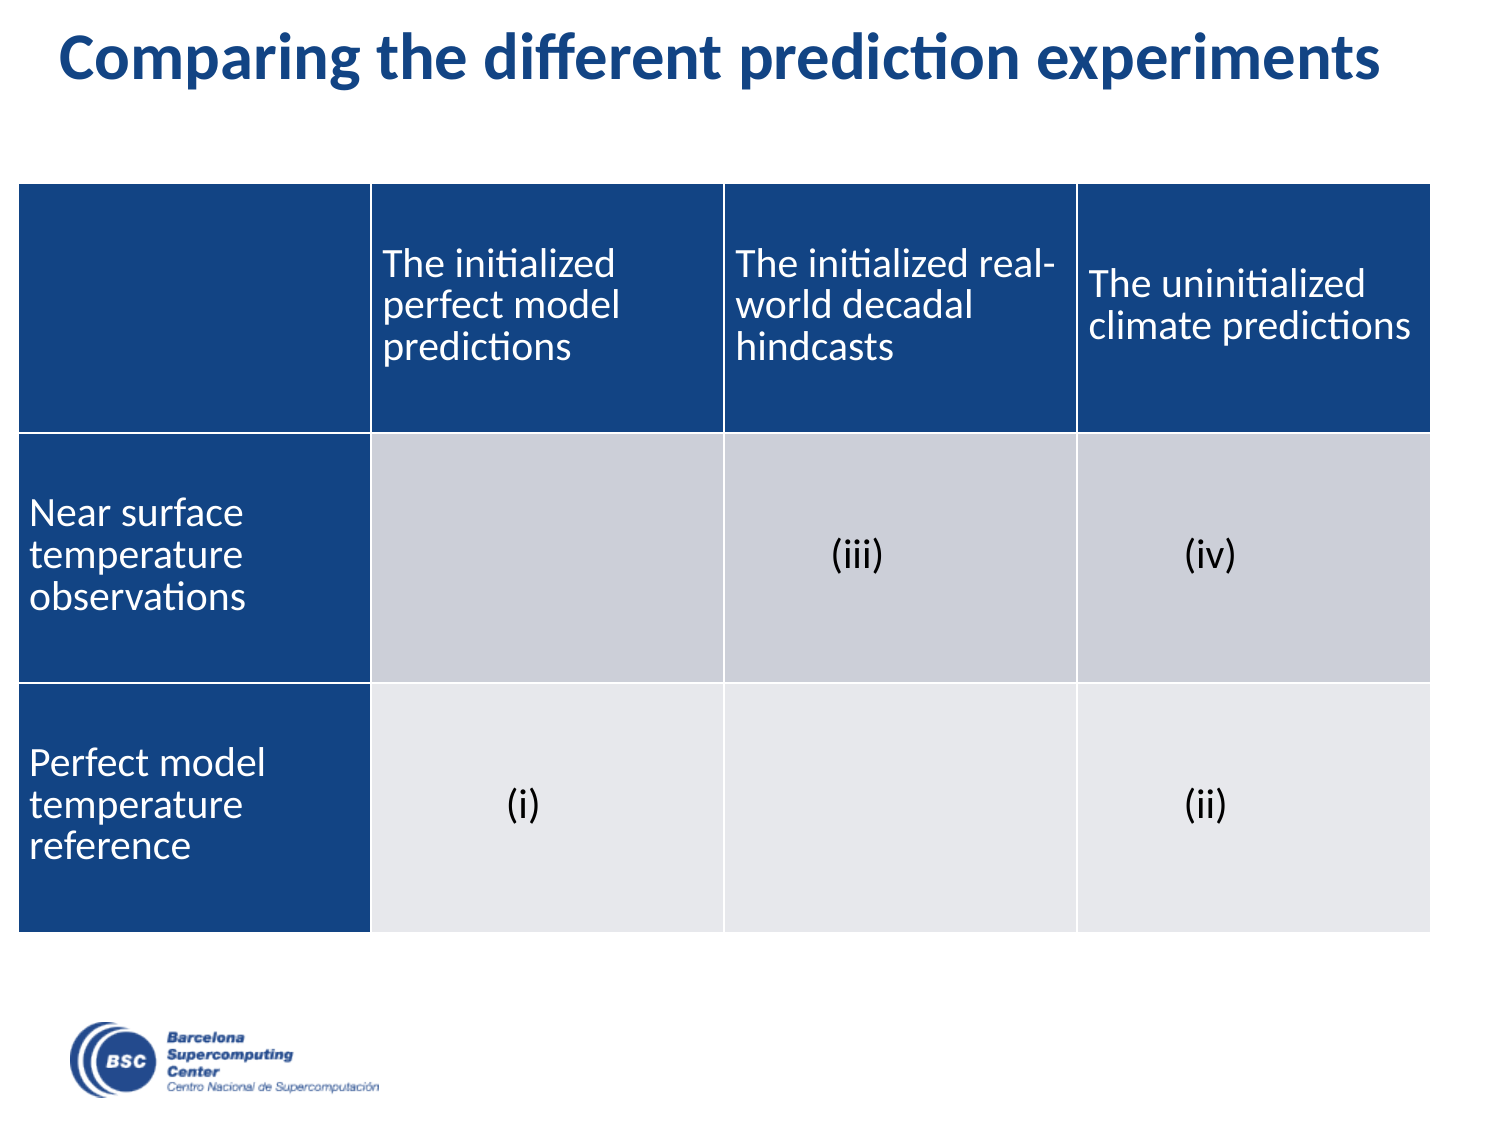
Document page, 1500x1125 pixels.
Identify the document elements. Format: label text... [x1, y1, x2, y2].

picture [70, 1022, 379, 1098]
title Comparing the different prediction experiments [44, 6, 1442, 110]
table_cell Near surface temperature observations [19, 434, 370, 682]
table_header The initialized real-world decadal hindcasts [725, 184, 1076, 432]
table_cell (iii) [725, 434, 1076, 682]
table_header [19, 184, 370, 432]
table_cell [372, 434, 723, 682]
table_cell (ii) [1078, 684, 1430, 932]
table_cell Perfect model temperature reference [19, 684, 370, 932]
table_cell (i) [372, 684, 723, 932]
table_cell [725, 684, 1076, 932]
table_header The uninitialized climate predictions [1078, 184, 1430, 432]
table_header The initialized perfect model predictions [372, 184, 723, 432]
table_cell (iv) [1078, 434, 1430, 682]
